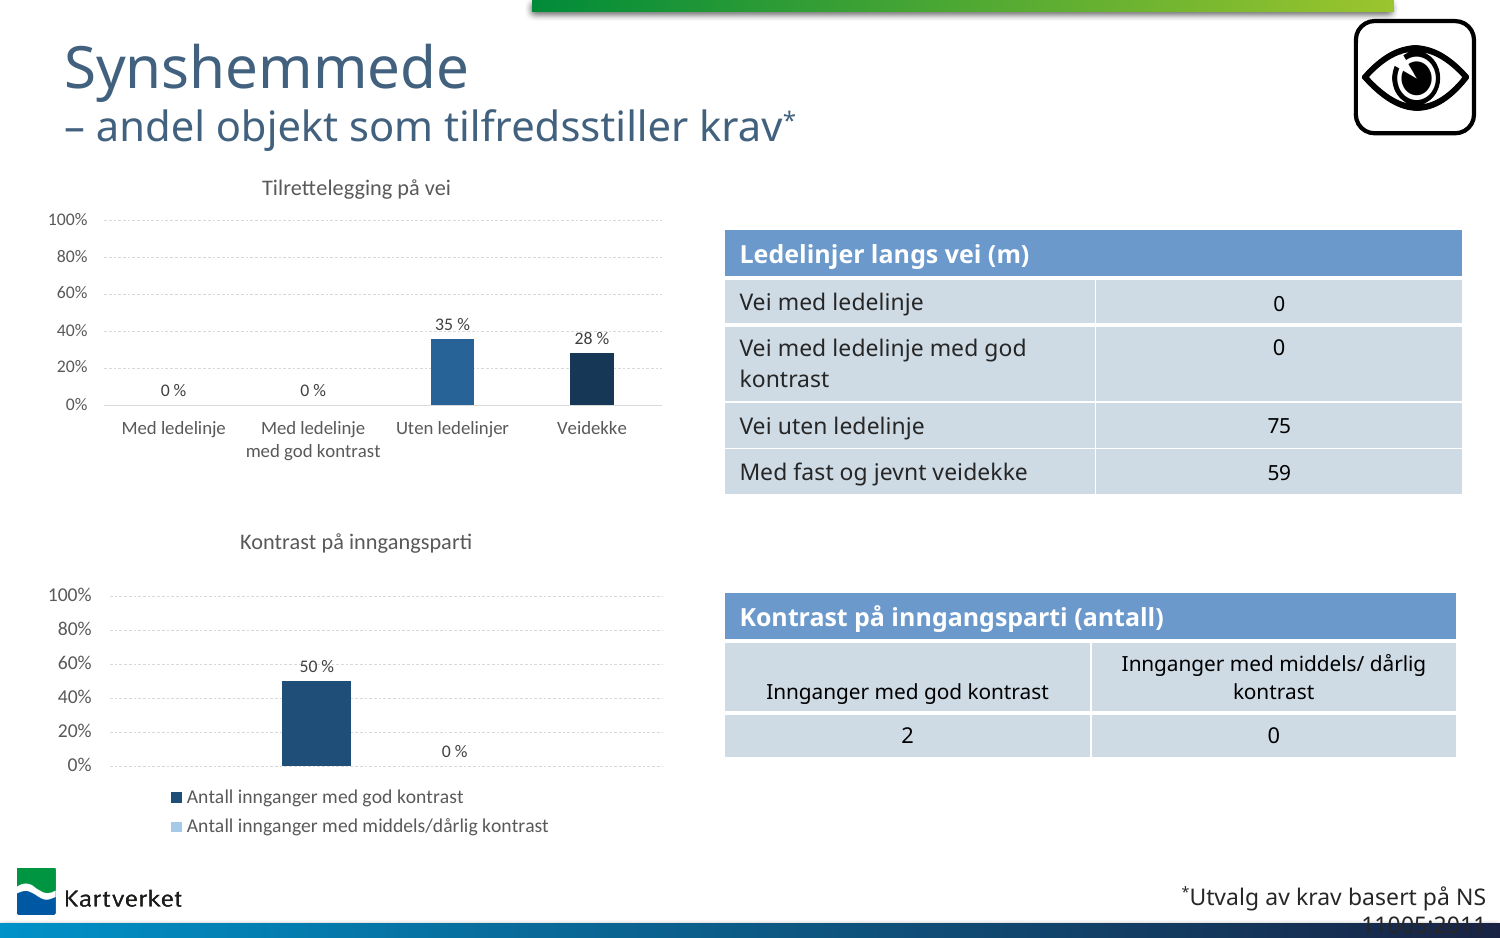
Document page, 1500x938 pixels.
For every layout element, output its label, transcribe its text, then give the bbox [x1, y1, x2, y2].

picture [41, 166, 673, 492]
table_cell Med fast og jevnt veidekke [725, 449, 1095, 494]
table_cell 2 [725, 715, 1090, 757]
table_header Ledelinjer langs vei (m) [725, 230, 1462, 276]
table_cell 0 [1096, 327, 1462, 401]
table_cell 59 [1096, 449, 1462, 494]
table_cell Vei uten ledelinje [725, 403, 1095, 448]
table_header Kontrast på inngangsparti (antall) [725, 593, 1456, 639]
table_cell Vei med ledelinje med god kontrast [725, 327, 1095, 401]
text_box Synshemmede – andel objekt som tilfredsstiller krav* [49, 24, 1431, 158]
table_cell 0 [1092, 715, 1456, 757]
table_cell 75 [1096, 403, 1462, 448]
table_cell Innganger med middels/ dårlig kontrast [1092, 643, 1456, 711]
text_box *Utvalg av krav basert på NS 11005:2011 [1068, 873, 1500, 938]
picture [41, 520, 673, 846]
table_cell 0 [1096, 280, 1462, 323]
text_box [1355, 20, 1475, 134]
table_cell Vei med ledelinje [725, 280, 1095, 323]
table_cell Innganger med god kontrast [725, 643, 1090, 711]
